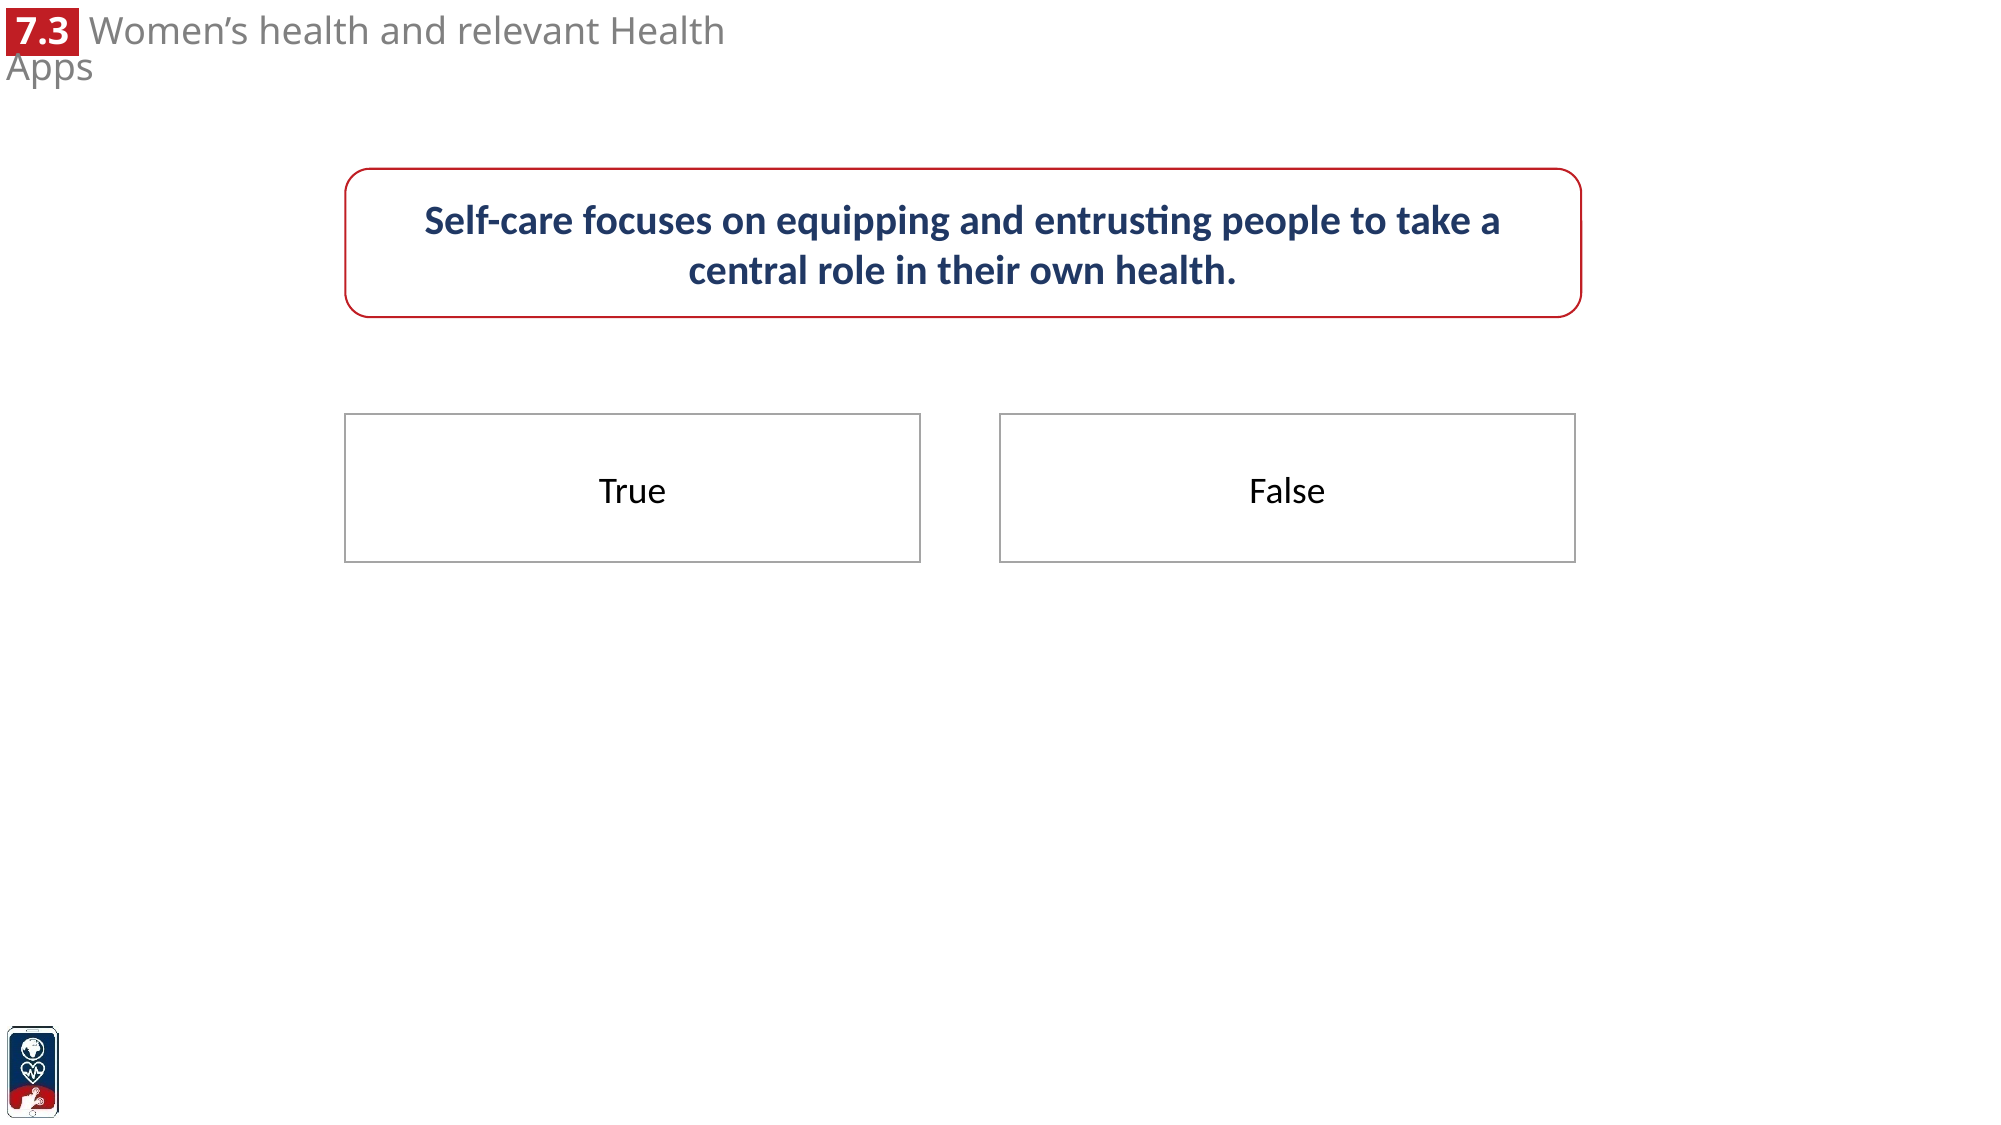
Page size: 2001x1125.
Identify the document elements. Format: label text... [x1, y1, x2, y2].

text_box Self-care focuses on equipping and entrusting people to take a central role in their own health. [344, 167, 1583, 319]
picture [7, 1026, 59, 1118]
text_box False [999, 413, 1576, 563]
text_box True [344, 413, 921, 563]
